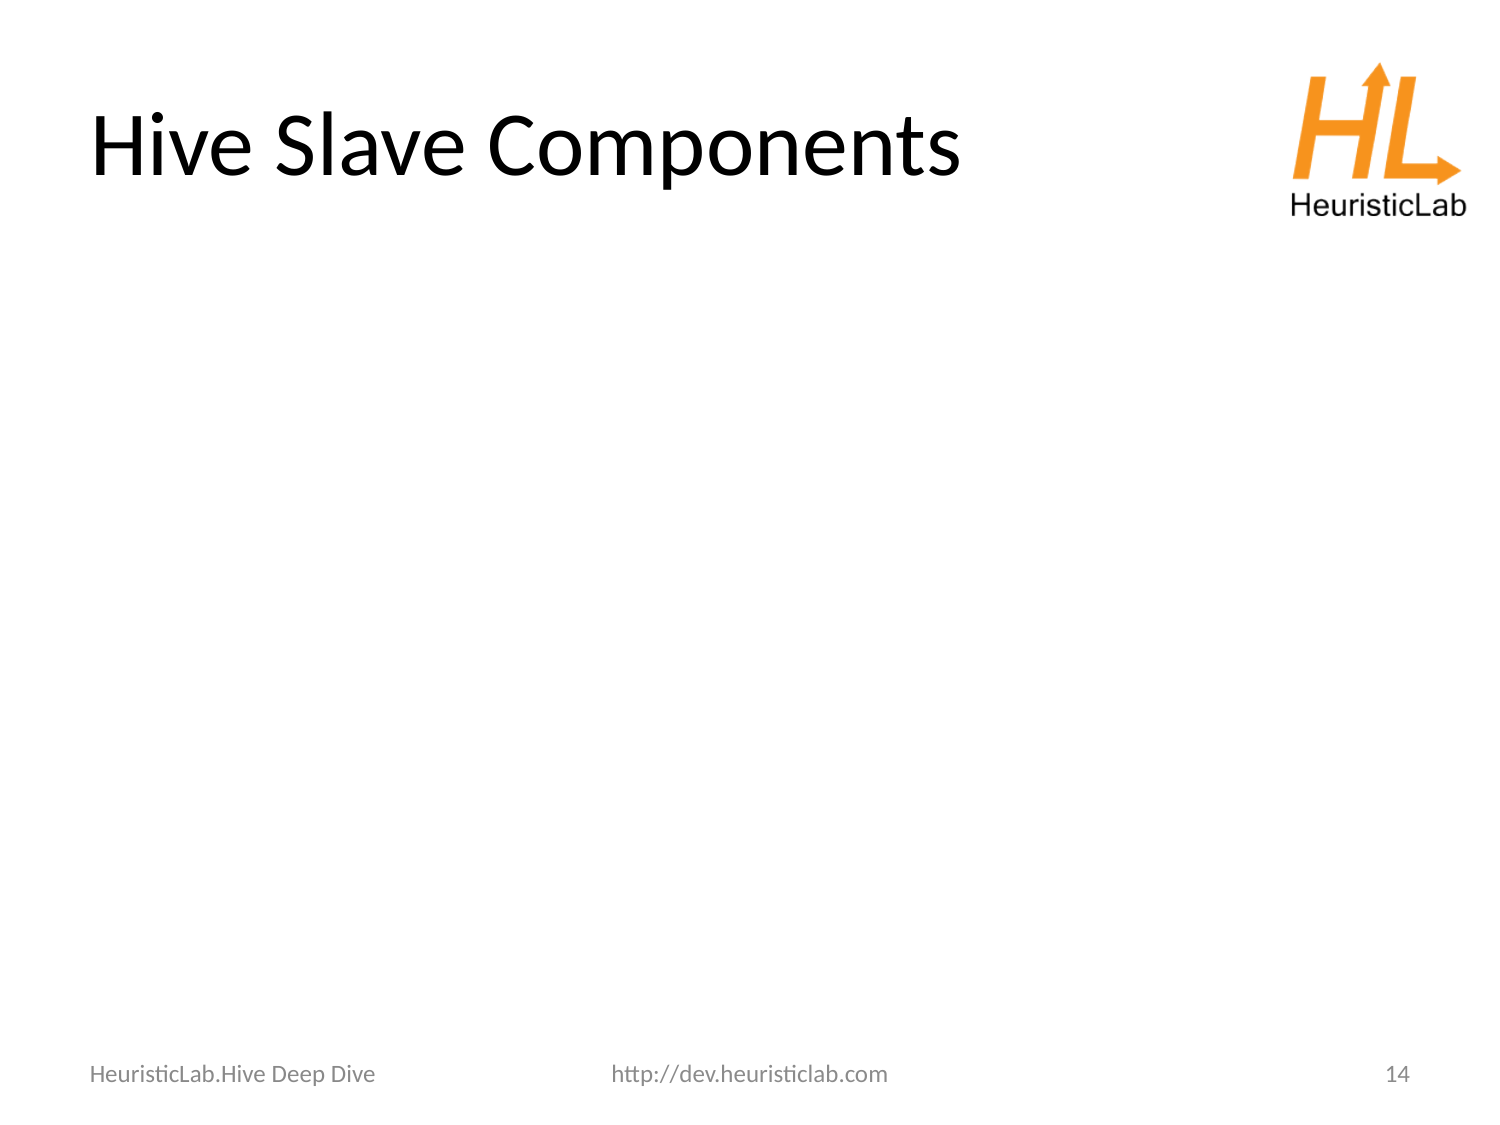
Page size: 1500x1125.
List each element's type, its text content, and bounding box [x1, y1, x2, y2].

text_box http://dev.heuristiclab.com [512, 1042, 988, 1103]
text_box HeuristicLab.Hive Deep Dive [75, 1042, 425, 1103]
picture [1281, 27, 1474, 244]
text_box 14 [1074, 1042, 1425, 1103]
title Hive Slave Components [74, 44, 1282, 233]
